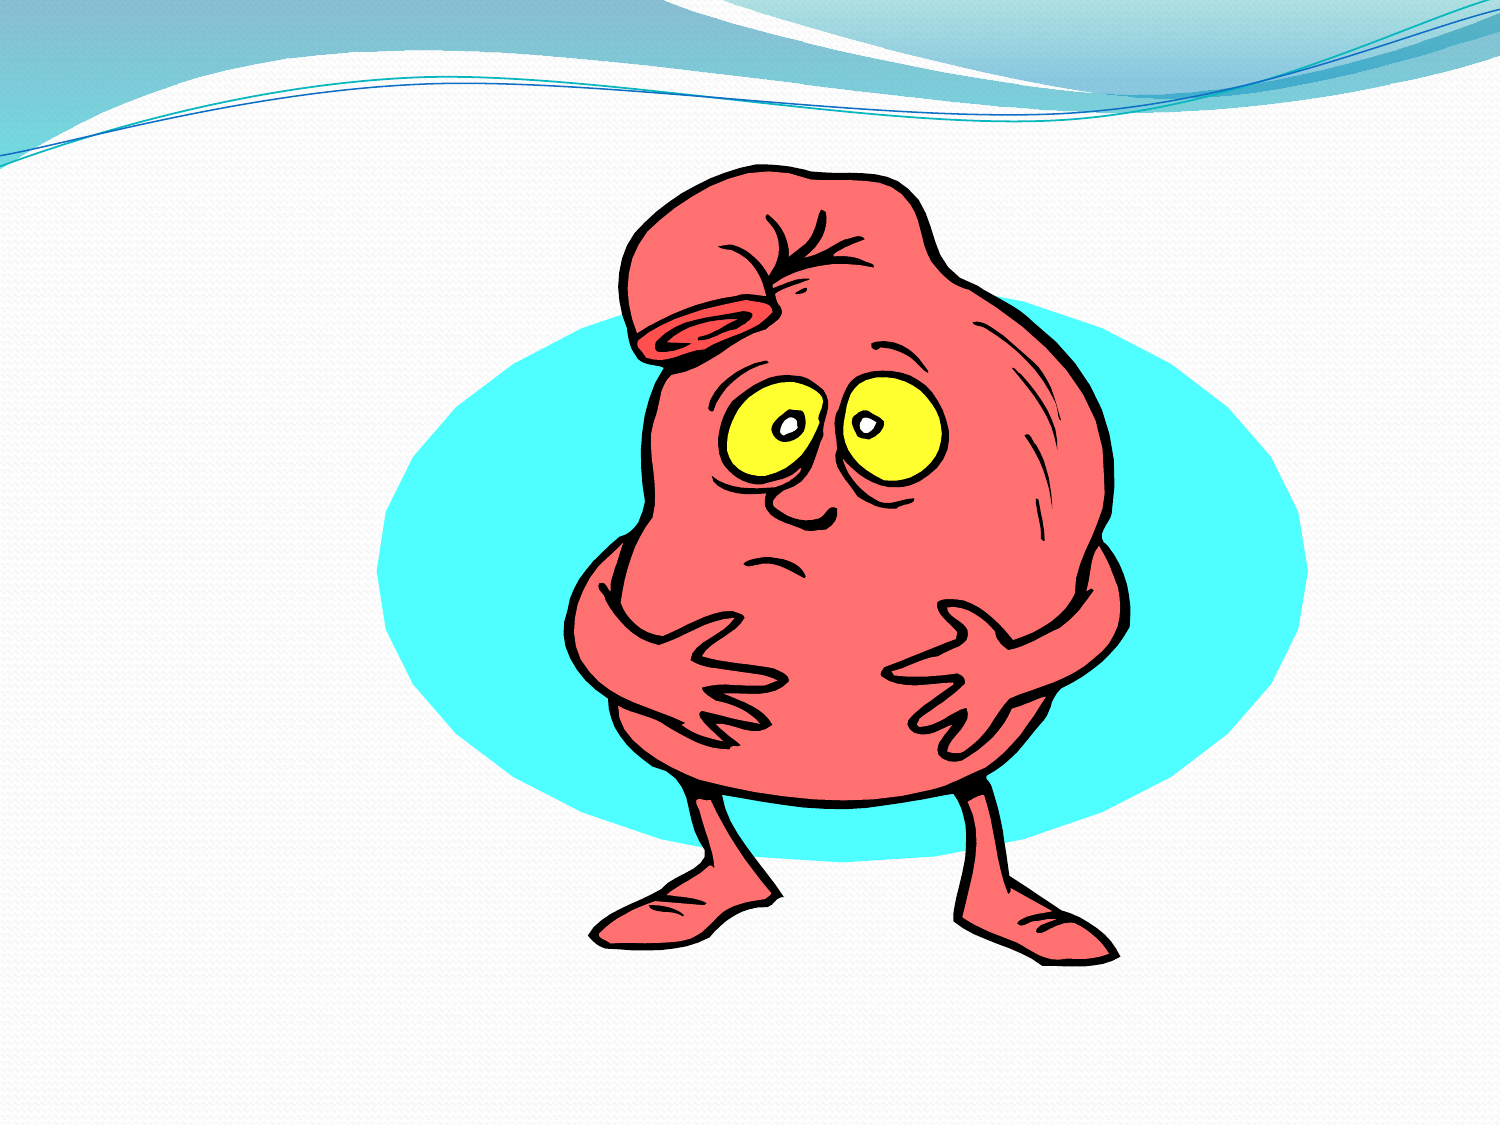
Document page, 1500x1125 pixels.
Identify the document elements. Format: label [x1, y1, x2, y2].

picture [366, 146, 1326, 979]
